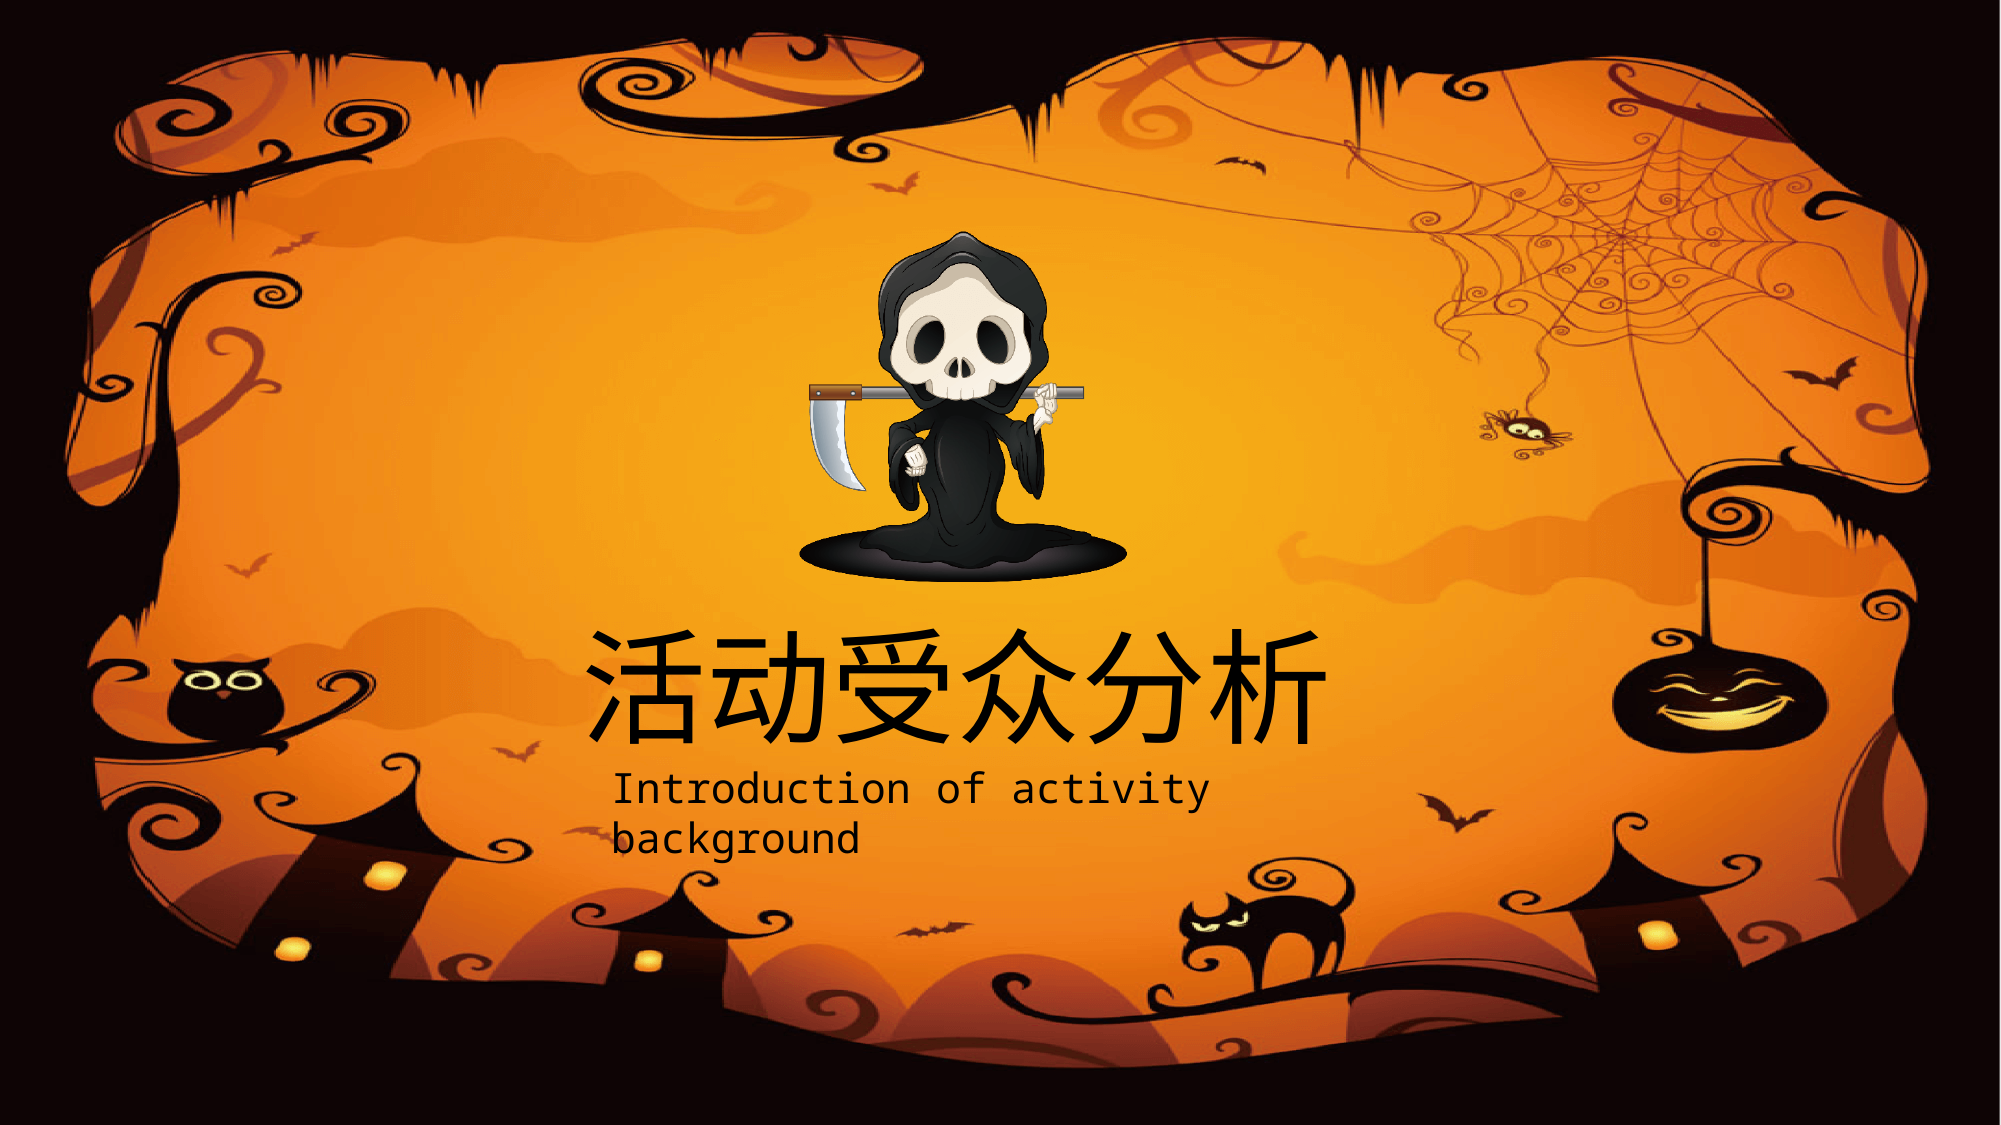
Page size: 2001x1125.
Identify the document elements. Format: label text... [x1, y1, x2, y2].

text_box Introduction of activity background [596, 754, 1355, 869]
picture [0, 0, 2001, 1125]
text_box 活动受众分析 [446, 598, 1467, 769]
